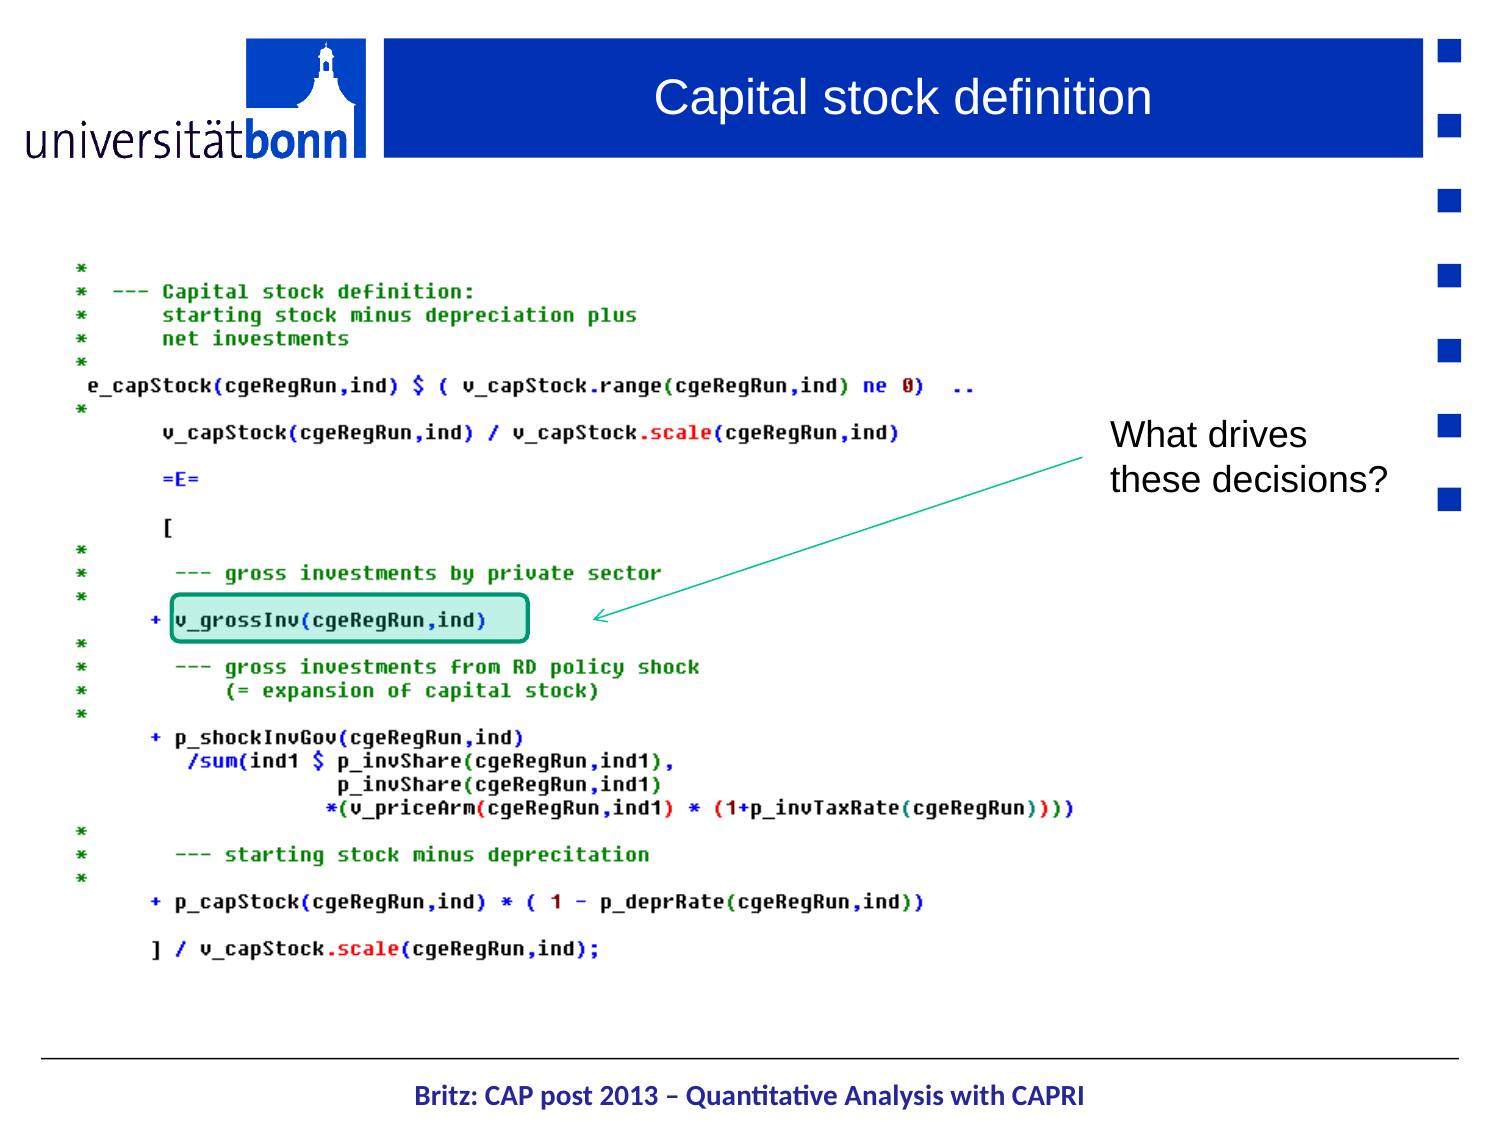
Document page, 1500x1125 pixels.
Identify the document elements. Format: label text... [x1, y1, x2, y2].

picture [70, 258, 1124, 979]
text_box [592, 456, 1083, 620]
picture [24, 36, 368, 160]
footer Britz: CAP post 2013 – Quantitative Analysis with CAPRI [40, 1070, 1460, 1107]
title Capital stock definition [383, 38, 1424, 158]
text_box What drives these decisions? [1127, 402, 1404, 508]
